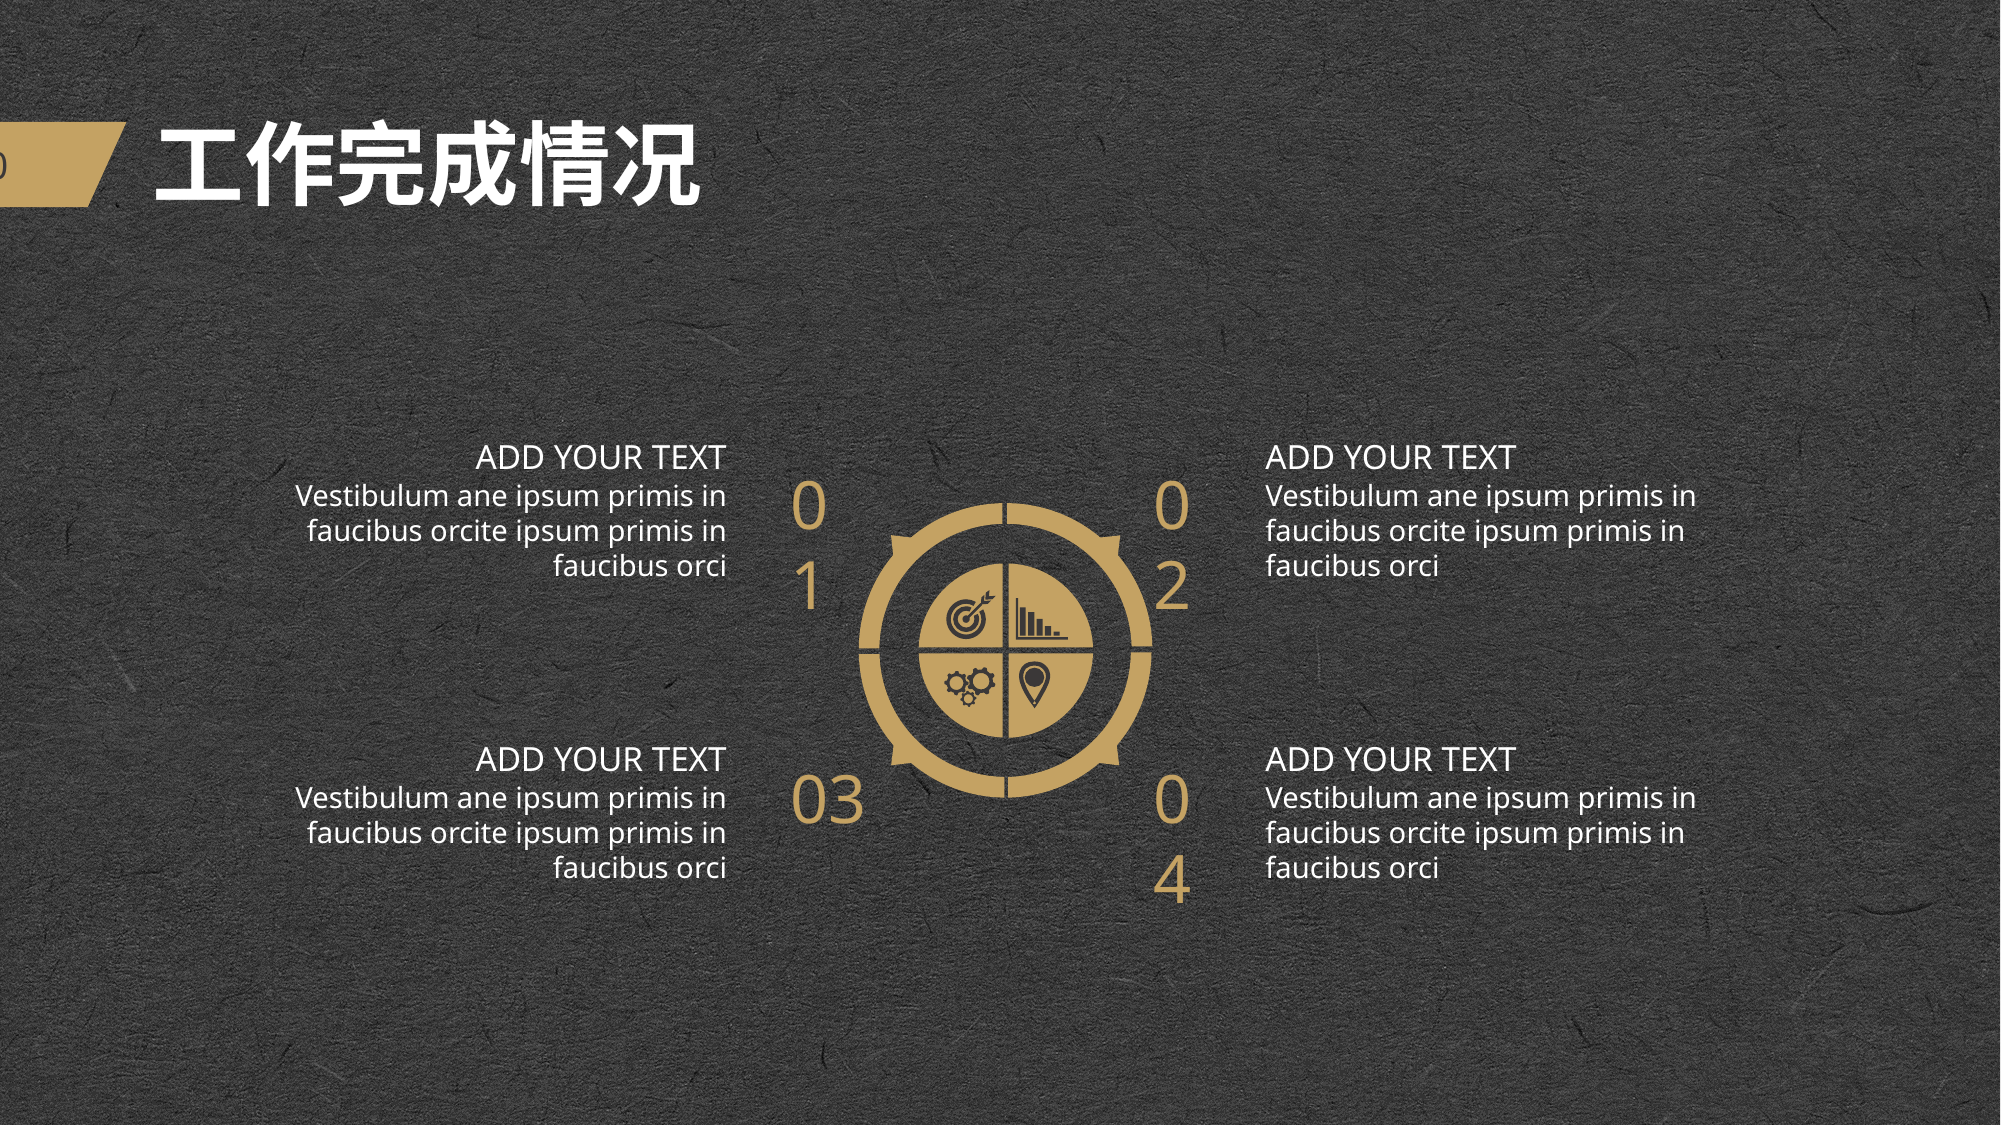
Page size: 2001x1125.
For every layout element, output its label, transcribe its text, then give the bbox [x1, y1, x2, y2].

text_box [1044, 626, 1052, 636]
text_box [946, 599, 986, 640]
text_box [1008, 653, 1093, 738]
text_box [1008, 652, 1152, 798]
picture [0, 0, 2001, 1125]
text_box ADD YOUR TEXT [444, 429, 742, 484]
text_box ADD YOUR TEXT [1250, 731, 1548, 786]
text_box 01 [775, 455, 868, 630]
text_box [966, 667, 996, 696]
text_box [918, 653, 1003, 738]
title 工作完成情况 [137, 59, 1863, 278]
text_box [985, 590, 996, 600]
text_box [1019, 607, 1026, 636]
text_box [965, 603, 982, 621]
text_box [953, 606, 980, 633]
text_box [944, 671, 969, 696]
text_box 02 [1139, 455, 1240, 630]
text_box [1030, 670, 1039, 684]
text_box [1024, 667, 1045, 687]
text_box Vestibulum ane ipsum primis in faucibus orcite ipsum primis in faucibus orci [238, 469, 742, 590]
text_box [858, 503, 1003, 649]
text_box Vestibulum ane ipsum primis in faucibus orcite ipsum primis in faucibus orci [238, 772, 742, 892]
text_box [1018, 661, 1051, 709]
text_box [918, 563, 1003, 648]
text_box [962, 615, 970, 623]
text_box [1015, 598, 1068, 640]
text_box ADD YOUR TEXT [1250, 429, 1548, 484]
text_box [858, 654, 1005, 798]
text_box 04 [1139, 749, 1240, 925]
text_box [960, 690, 977, 707]
text_box Vestibulum ane ipsum primis in faucibus orcite ipsum primis in faucibus orci [1250, 469, 1755, 590]
text_box ADD YOUR TEXT [444, 731, 742, 786]
text_box [1036, 618, 1043, 636]
text_box [1008, 563, 1093, 648]
text_box [981, 594, 992, 605]
text_box [1028, 612, 1035, 636]
text_box 03 [775, 749, 891, 845]
text_box [1007, 503, 1153, 647]
text_box Vestibulum ane ipsum primis in faucibus orcite ipsum primis in faucibus orci [1250, 772, 1755, 892]
